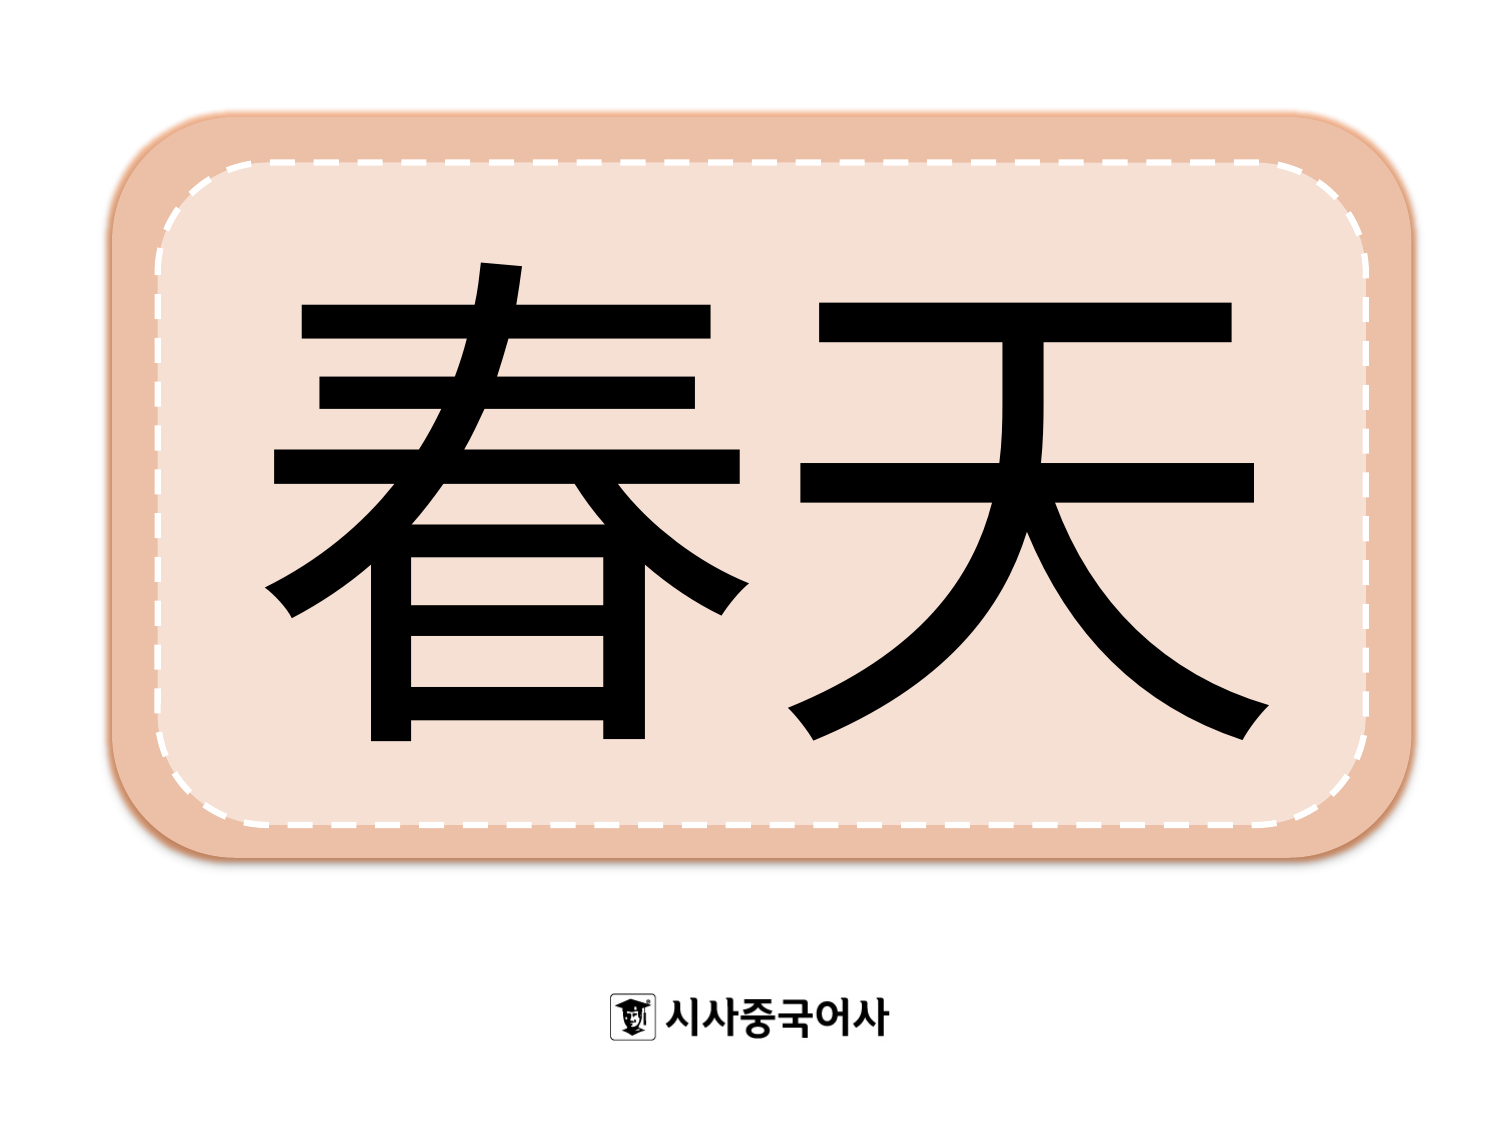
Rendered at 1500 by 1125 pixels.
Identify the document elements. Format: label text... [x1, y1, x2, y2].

text_box 春天 [162, 160, 1371, 824]
picture [602, 987, 898, 1047]
